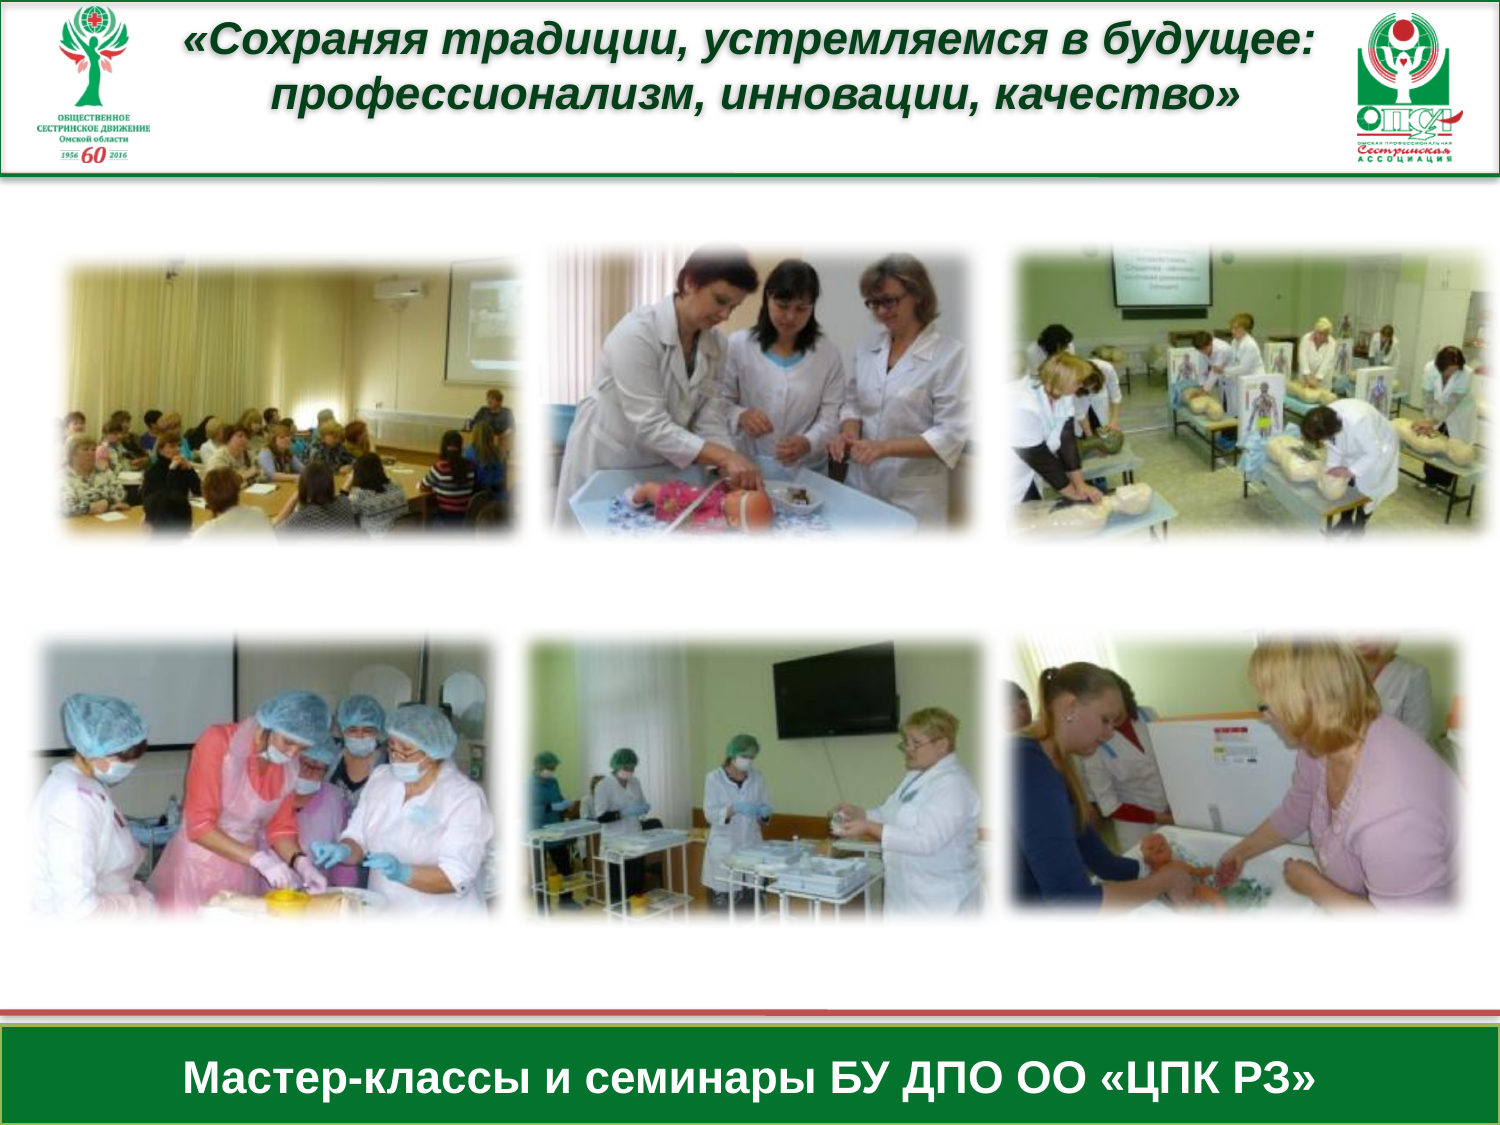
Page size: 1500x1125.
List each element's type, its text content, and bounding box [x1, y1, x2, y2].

picture [512, 624, 1476, 930]
text_box «Сохраняя традиции, устремляемся в будущее: профессионализм, инновации, качество» [0, 0, 1500, 174]
picture [998, 237, 1500, 551]
picture [24, 624, 511, 928]
picture [37, 6, 151, 163]
picture [48, 249, 532, 551]
text_box Мастер-классы и семинары БУ ДПО ОО «ЦПК РЗ» [0, 1024, 1500, 1125]
picture [536, 237, 987, 547]
picture [1356, 13, 1463, 163]
